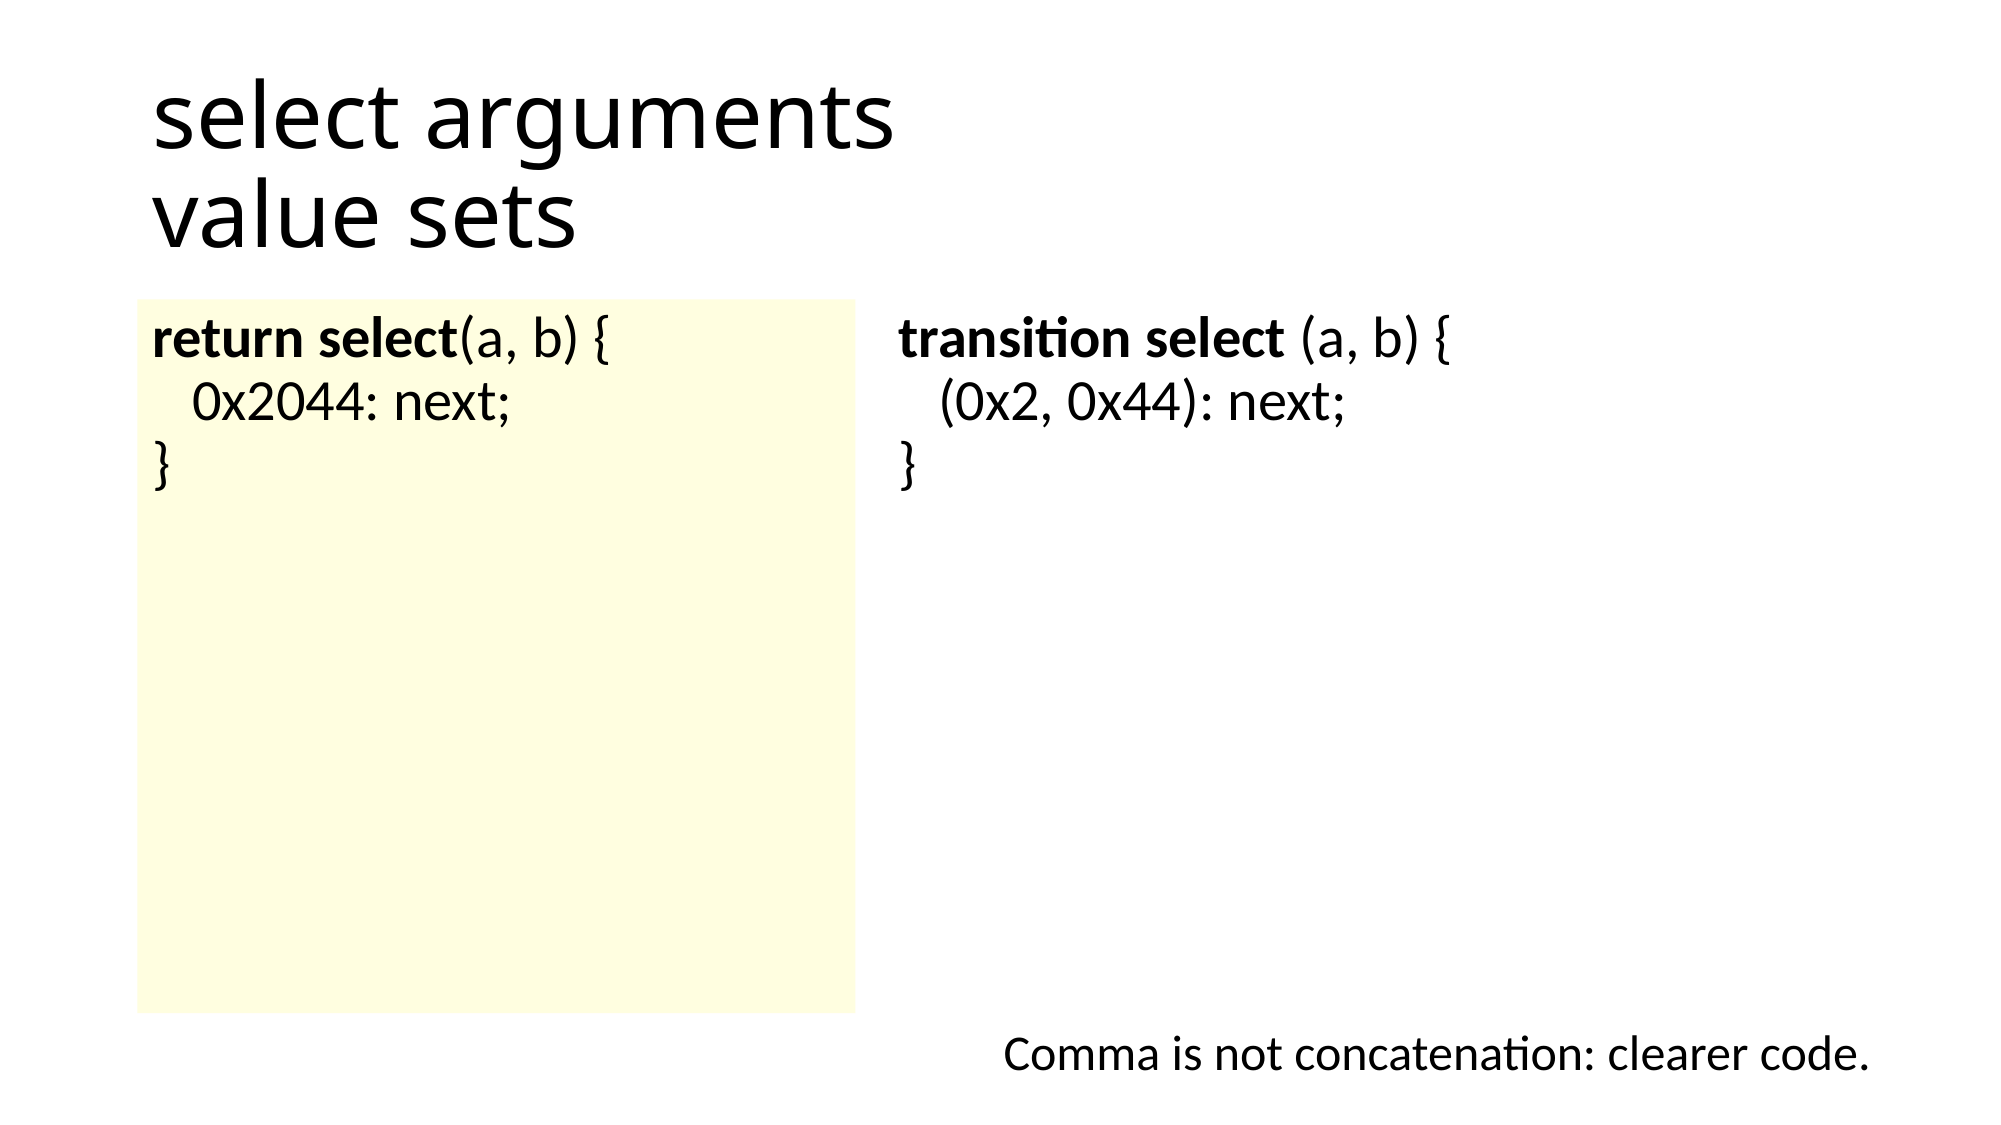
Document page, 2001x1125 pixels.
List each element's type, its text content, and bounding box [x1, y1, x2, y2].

title select arguments value sets [137, 59, 1863, 278]
list transition select (a, b) { (0x2, 0x44): next; } [883, 299, 1863, 1014]
text_box Comma is not concatenation: clearer code. [988, 1013, 1886, 1088]
list return select(a, b) { 0x2044: next; } [137, 299, 856, 1014]
